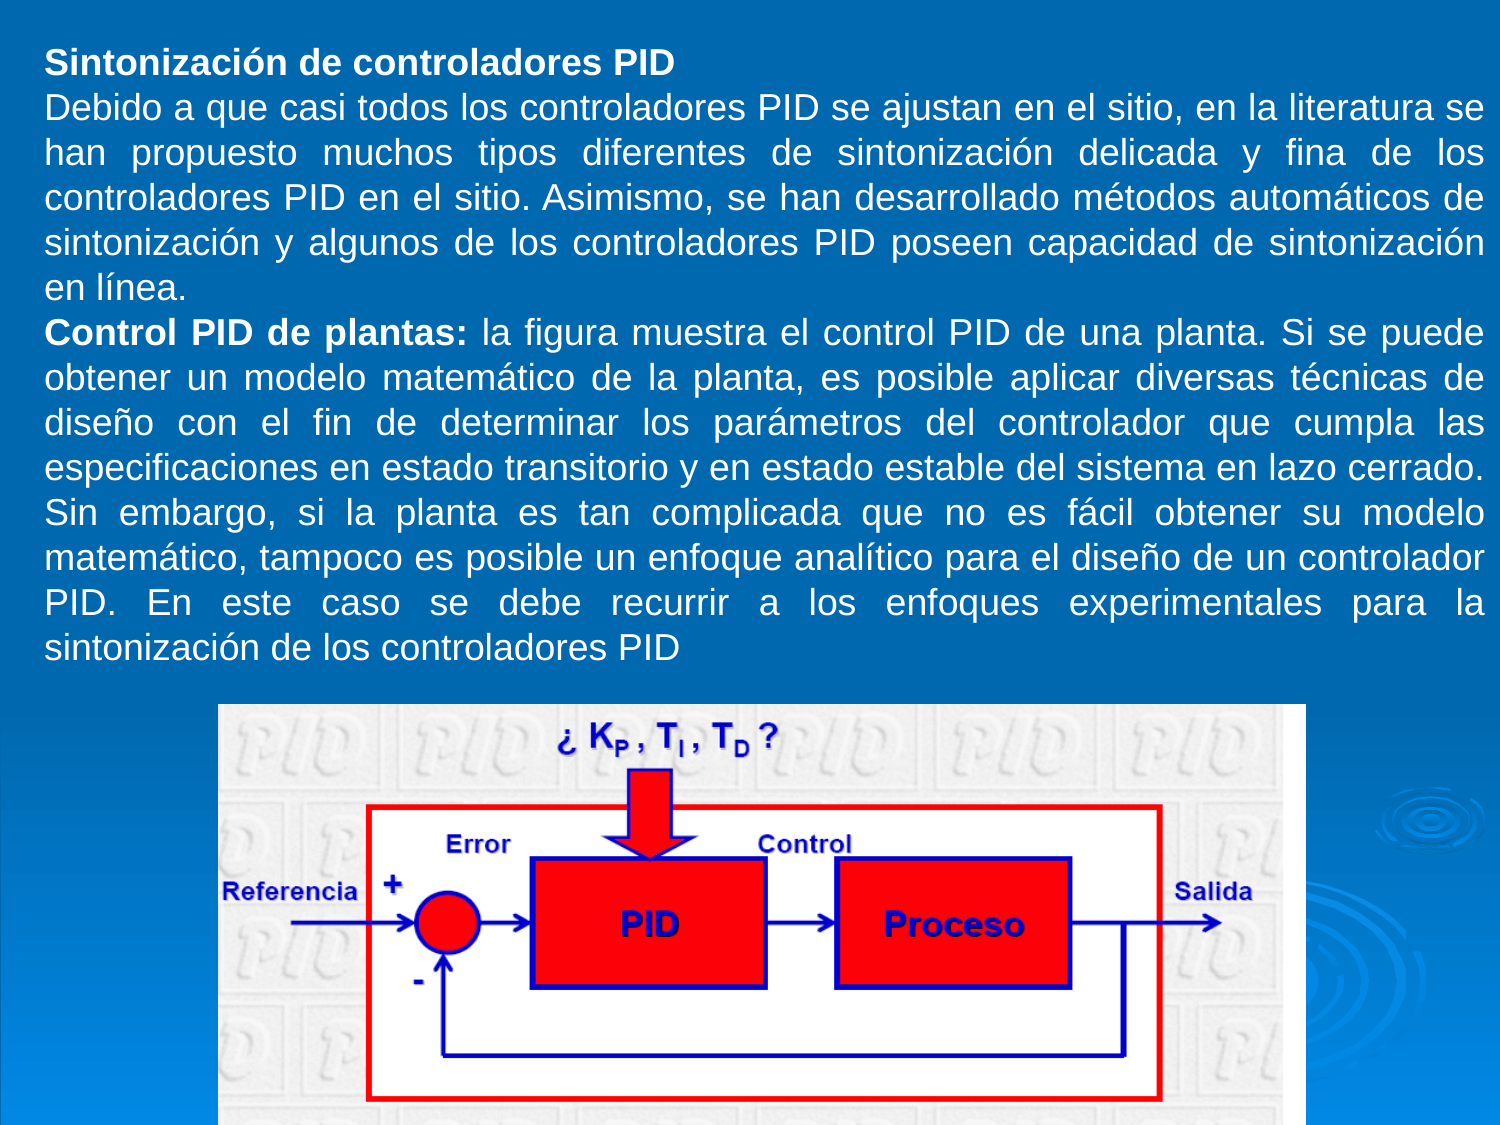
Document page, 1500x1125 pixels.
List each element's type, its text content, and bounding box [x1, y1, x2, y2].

text_box Sintonización de controladores PID Debido a que casi todos los controladores PID se ajustan en el sitio, en la literatura se han propuesto muchos tipos diferentes de sintonización delicada y fina de los controladores PID en el sitio. Asimismo, se han desarrollado métodos automáticos de sintonización y algunos de los controladores PID poseen capacidad de sintonización en línea. Control PID de plantas: la figura muestra el control PID de una planta. Si se puede obtener un modelo matemático de la planta, es posible aplicar diversas técnicas de diseño con el fin de determinar los parámetros del controlador que cumpla las especificaciones en estado transitorio y en estado estable del sistema en lazo cerrado. Sin embargo, si la planta es tan complicada que no es fácil obtener su modelo matemático, tampoco es posible un enfoque analítico para el diseño de un controlador PID. En este caso se debe recurrir a los enfoques experimentales para la sintonización de los controladores PID [29, 30, 1500, 676]
picture [218, 703, 1306, 1125]
